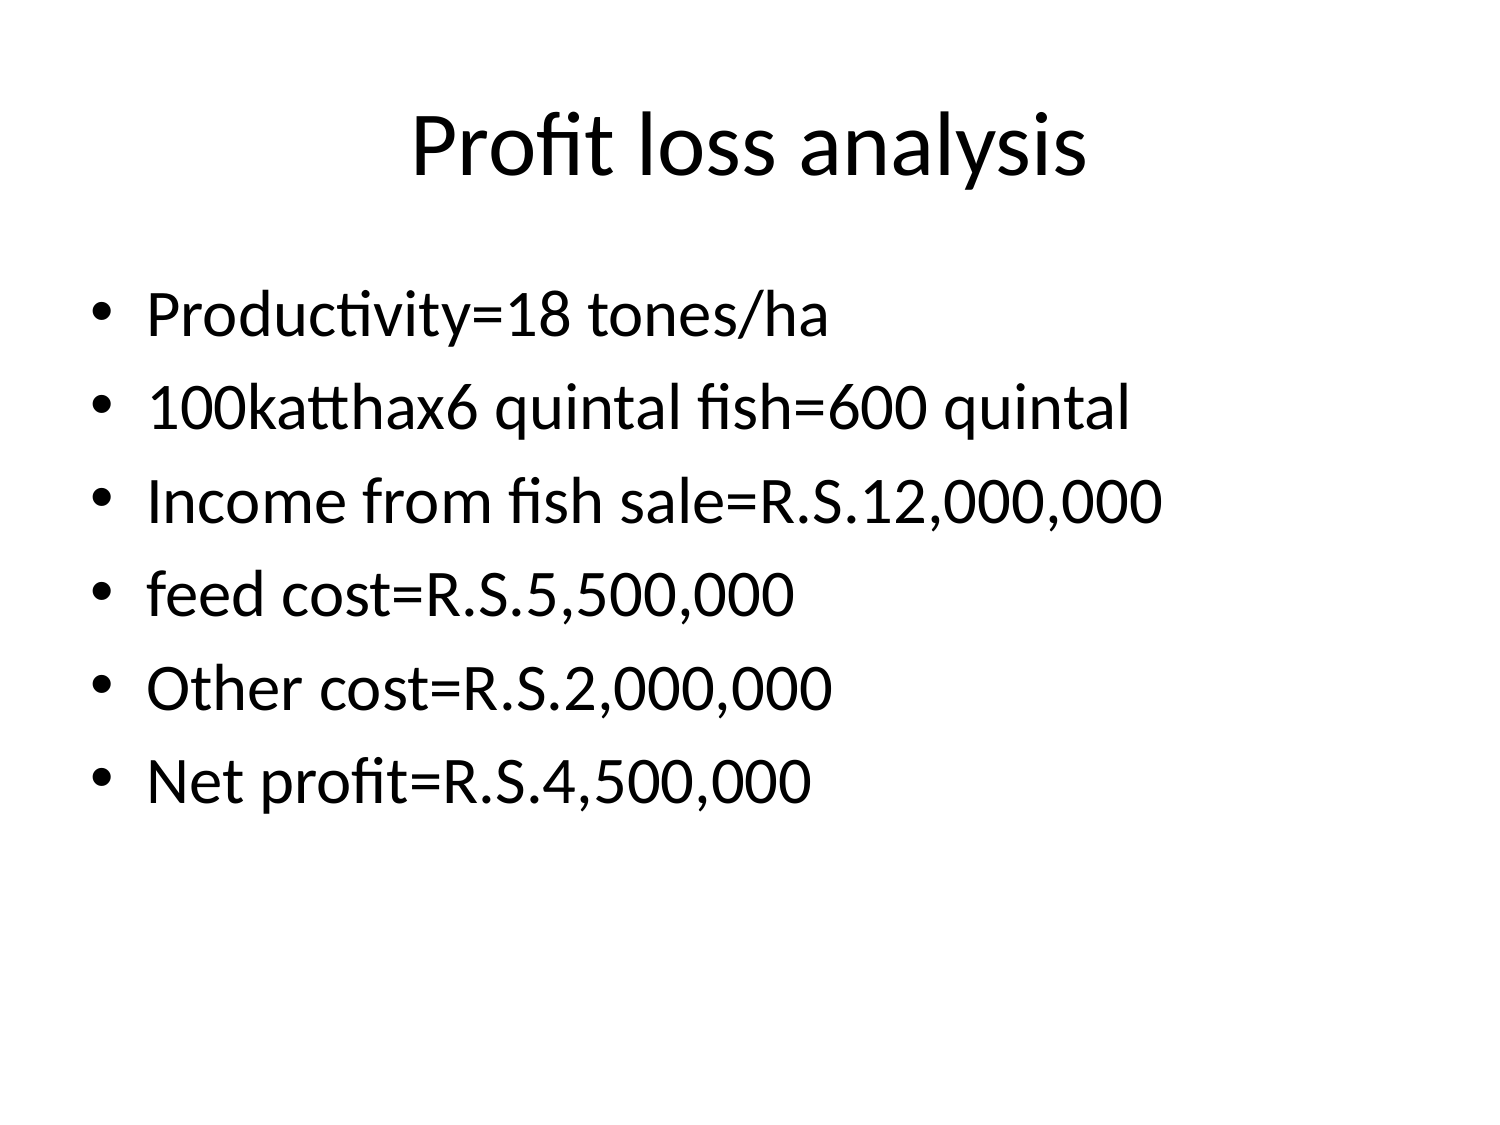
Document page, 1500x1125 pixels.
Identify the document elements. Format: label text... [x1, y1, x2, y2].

title Profit loss analysis [75, 45, 1425, 233]
list Productivity=18 tones/ha 100katthax6 quintal fish=600 quintal Income from fish sale=R.S.12,000,000 feed cost=R.S.5,500,000 Other cost=R.S.2,000,000 Net profit=R.S.4,500,000 [75, 262, 1425, 1005]
